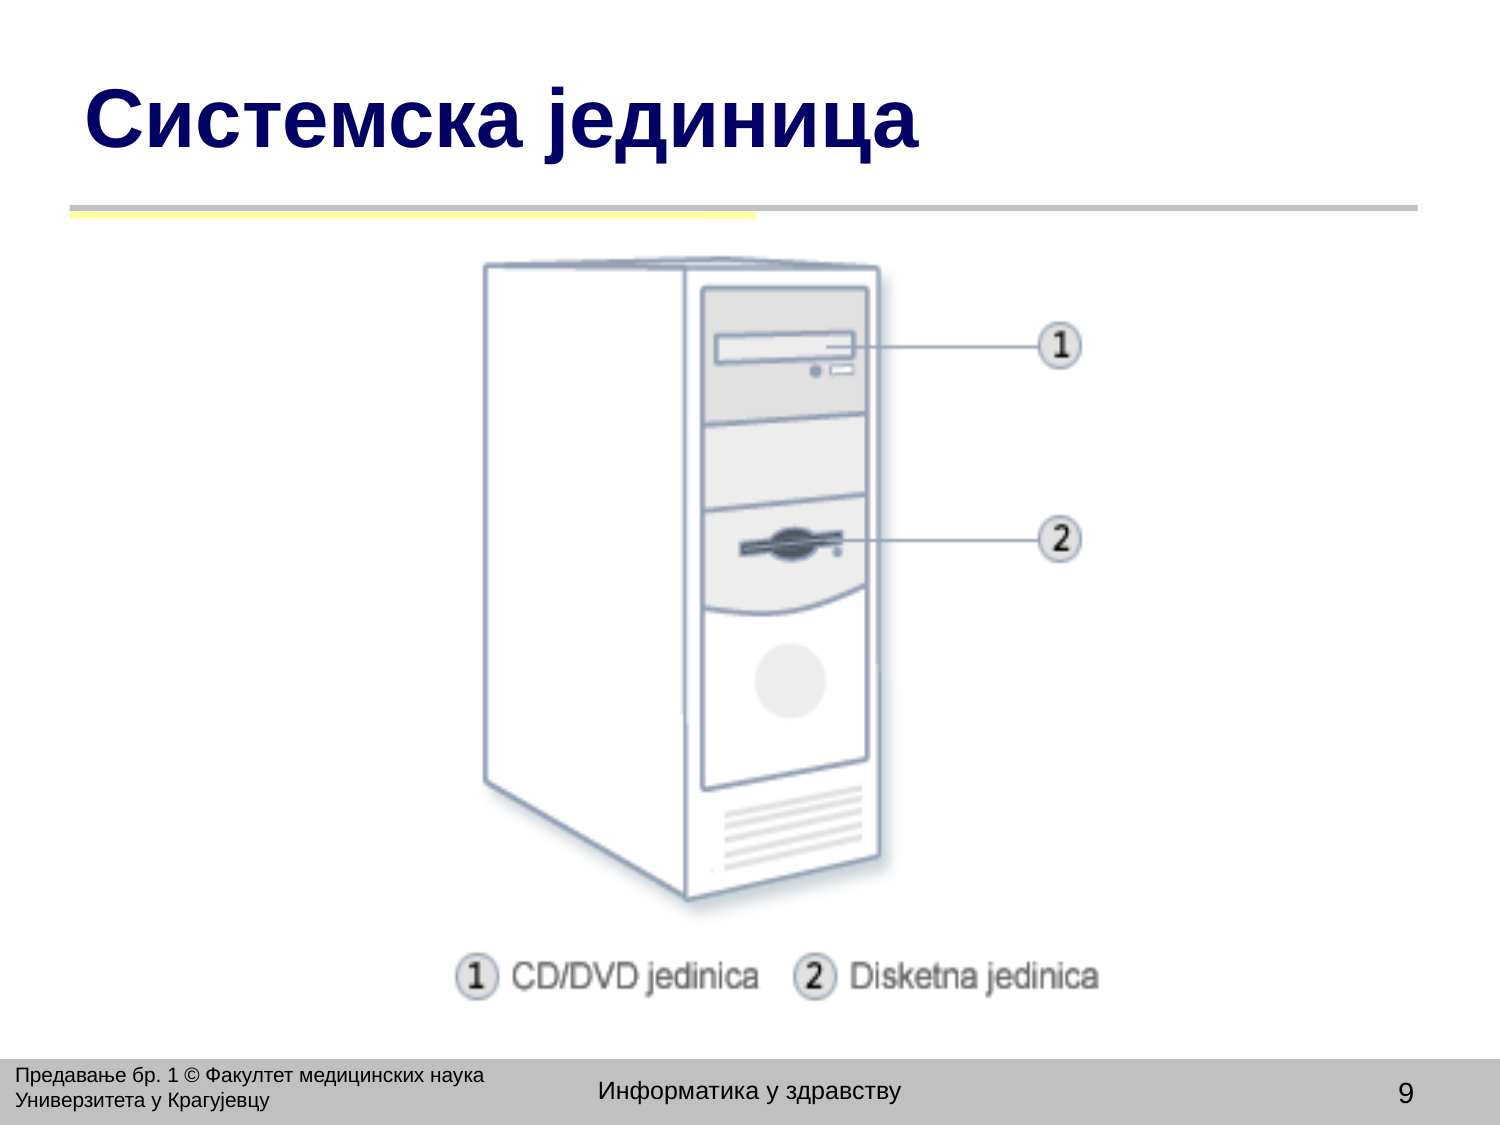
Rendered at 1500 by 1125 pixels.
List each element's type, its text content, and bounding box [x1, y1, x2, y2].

footer Информатика у здравству [512, 1066, 988, 1125]
slide_number Предавање бр. 1 © Факултет медицинских наука Универзитета у Крагујевцу [0, 1053, 599, 1108]
slide_number 9 [1079, 1066, 1430, 1125]
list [426, 228, 1124, 1053]
title Системска јединица [69, 19, 1426, 208]
